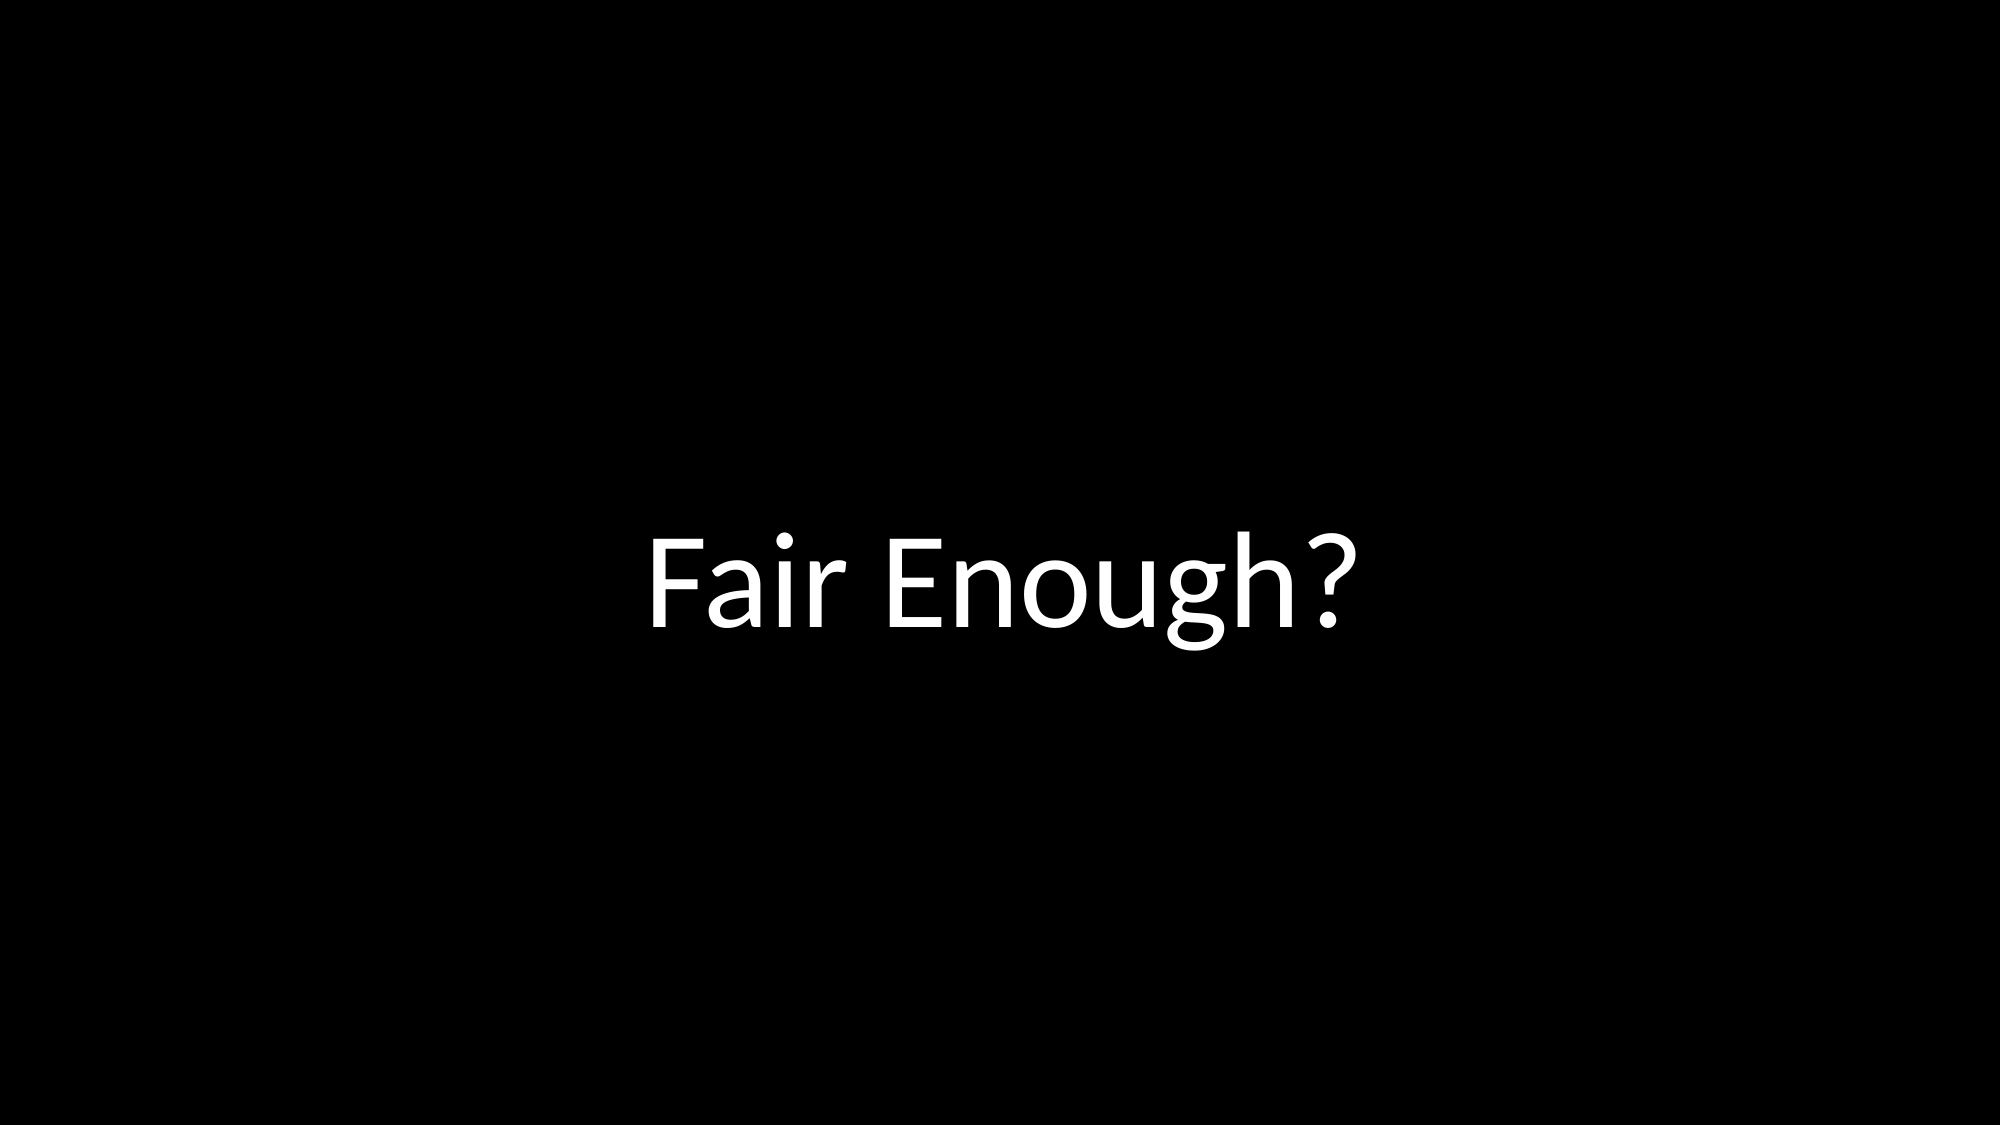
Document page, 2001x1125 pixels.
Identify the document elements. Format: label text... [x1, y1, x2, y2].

list Fair Enough? [142, 501, 1868, 838]
